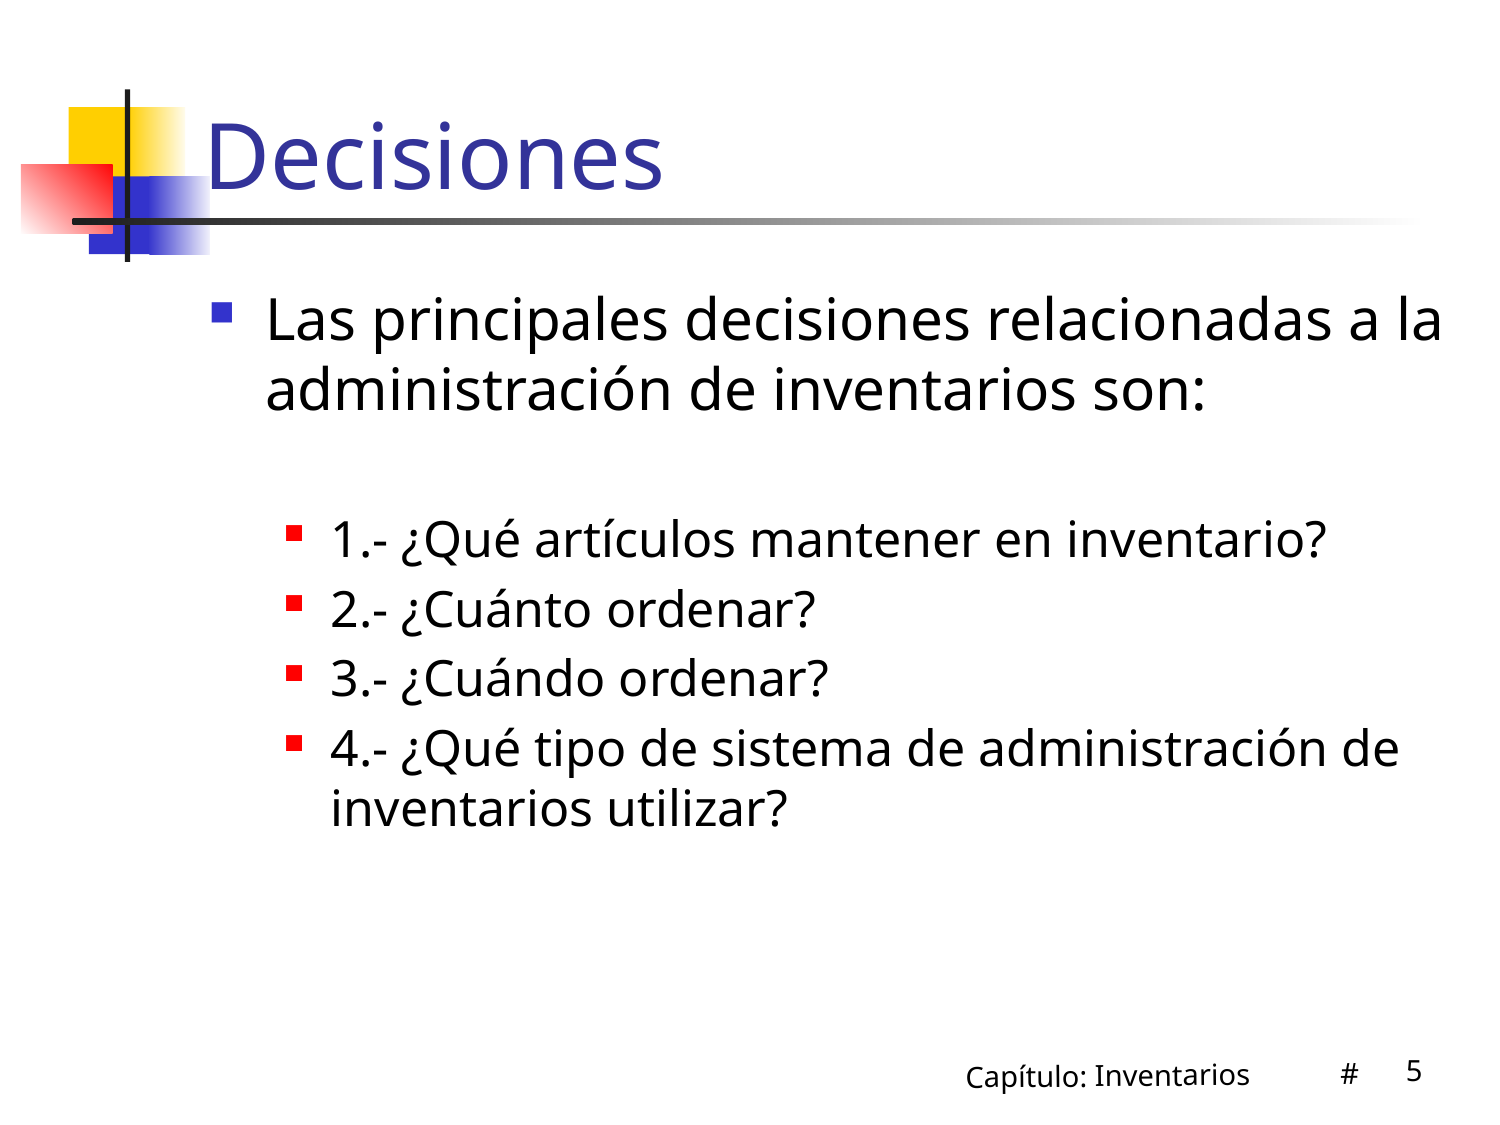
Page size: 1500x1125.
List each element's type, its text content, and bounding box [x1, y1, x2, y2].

footer Capítulo: Inventarios # [923, 1028, 1402, 1108]
list Las principales decisiones relacionadas a la administración de inventarios son: 1.- ¿Qué artículos mantener en inventario? 2.- ¿Cuánto ordenar? 3.- ¿Cuándo ordenar? 4.- ¿Qué tipo de sistema de administración de inventarios utilizar? [193, 274, 1470, 1007]
title Decisiones [188, 27, 1468, 216]
slide_number 5 [1124, 1024, 1438, 1101]
